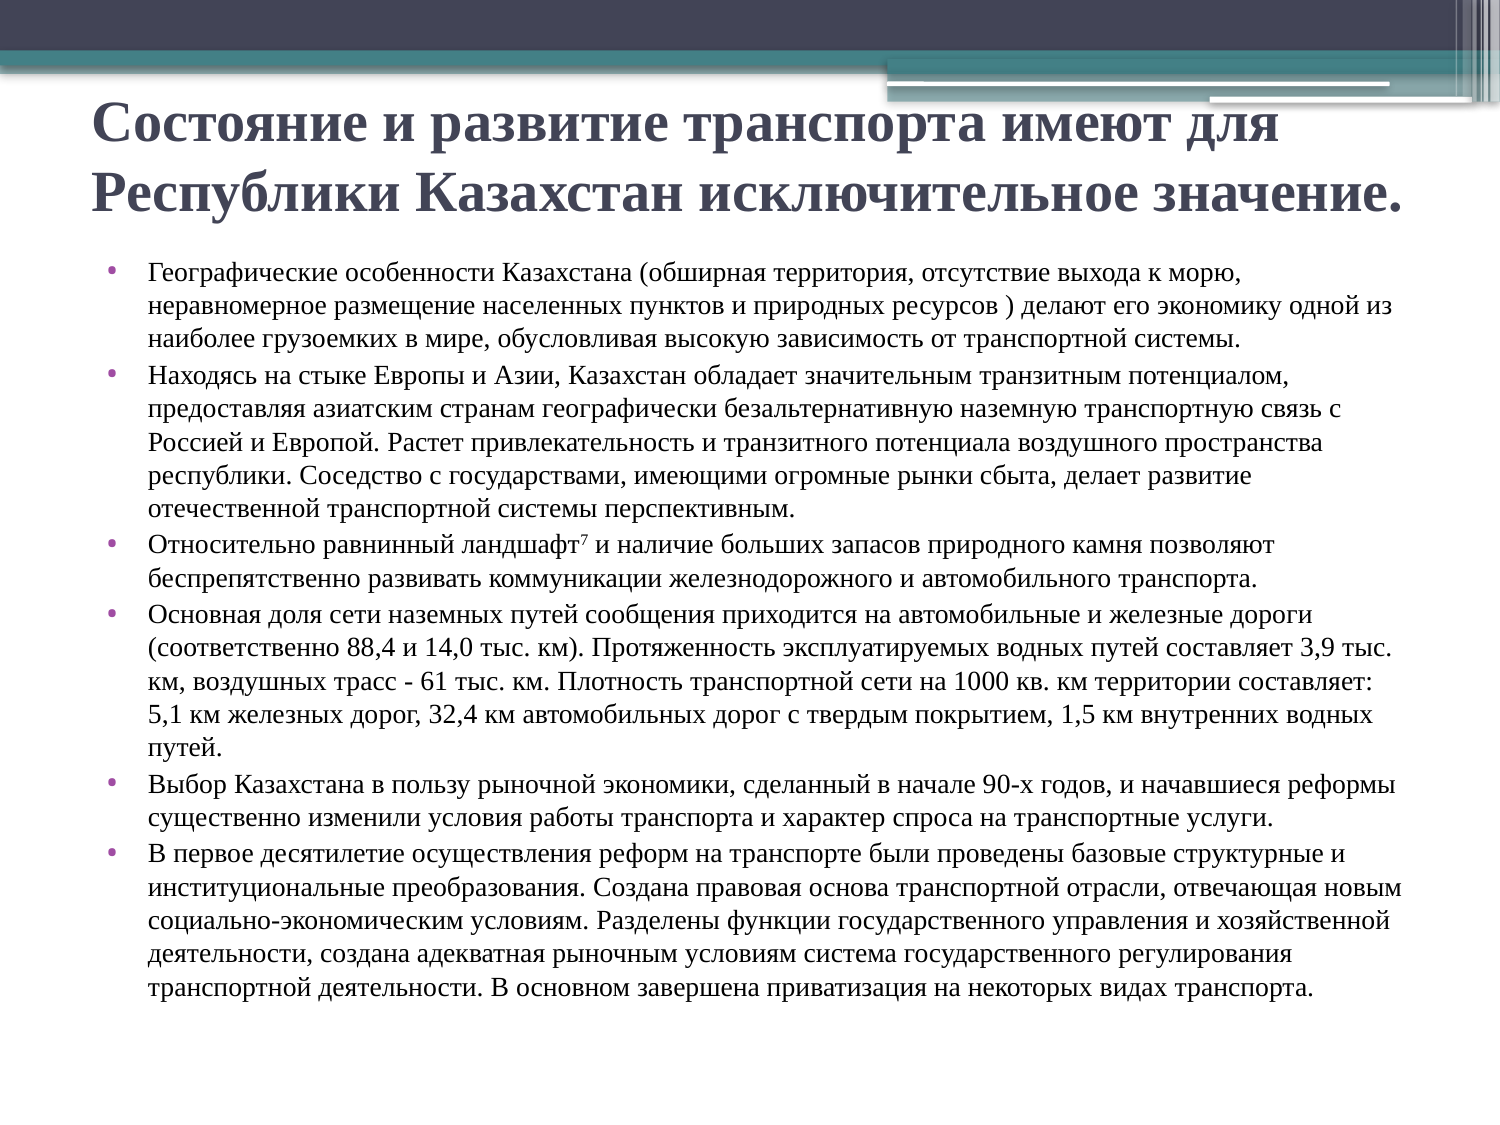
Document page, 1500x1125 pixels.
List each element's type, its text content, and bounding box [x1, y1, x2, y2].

list Географические особенности Казахстана (обширная территория, отсутствие выхода к морю, неравномерное размещение населенных пунктов и природных ресурсов ) делают его экономику одной из наиболее грузоемких в мире, обусловливая высокую зависимость от транспортной системы. Находясь на стыке Европы и Азии, Казахстан обладает значительным транзитным потенциалом, предоставляя азиатским странам географически безальтернативную наземную транспортную связь с Россией и Европой. Растет привлекательность и транзитного потенциала воздушного пространства республики. Соседство с государствами, имеющими огромные рынки сбыта, делает развитие отечественной транспортной системы перспективным. Относительно равнинный ландшафт7 и наличие больших запасов природного камня позволяют беспрепятственно развивать коммуникации железнодорожного и автомобильного транспорта. Основная доля сети наземных путей сообщения приходится на автомобильные и железные дороги (соответственно 88,4 и 14,0 тыс. км). Протяженность эксплуатируемых водных путей составляет 3,9 тыс. км, воздушных трасс - 61 тыс. км. Плотность транспортной сети на 1000 кв. км территории составляет: 5,1 км железных дорог, 32,4 км автомобильных дорог с твердым покрытием, 1,5 км внутренних водных путей. Выбор Казахстана в пользу рыночной экономики, сделанный в начале 90-х годов, и начавшиеся реформы существенно изменили условия работы транспорта и характер спроса на транспортные услуги. В первое десятилетие осуществления реформ на транспорте были проведены базовые структурные и институциональные преобразования. Создана правовая основа транспортной отрасли, отвечающая новым социально-экономическим условиям. Разделены функции государственного управления и хозяйственной деятельности, создана адекватная рыночным условиям система государственного регулирования транспортной деятельности. В основном завершена приватизация на некоторых видах транспорта. [75, 246, 1425, 1067]
title Состояние и развитие транспорта имеют для Республики Казахстан исключительное значение. [76, 54, 1427, 253]
